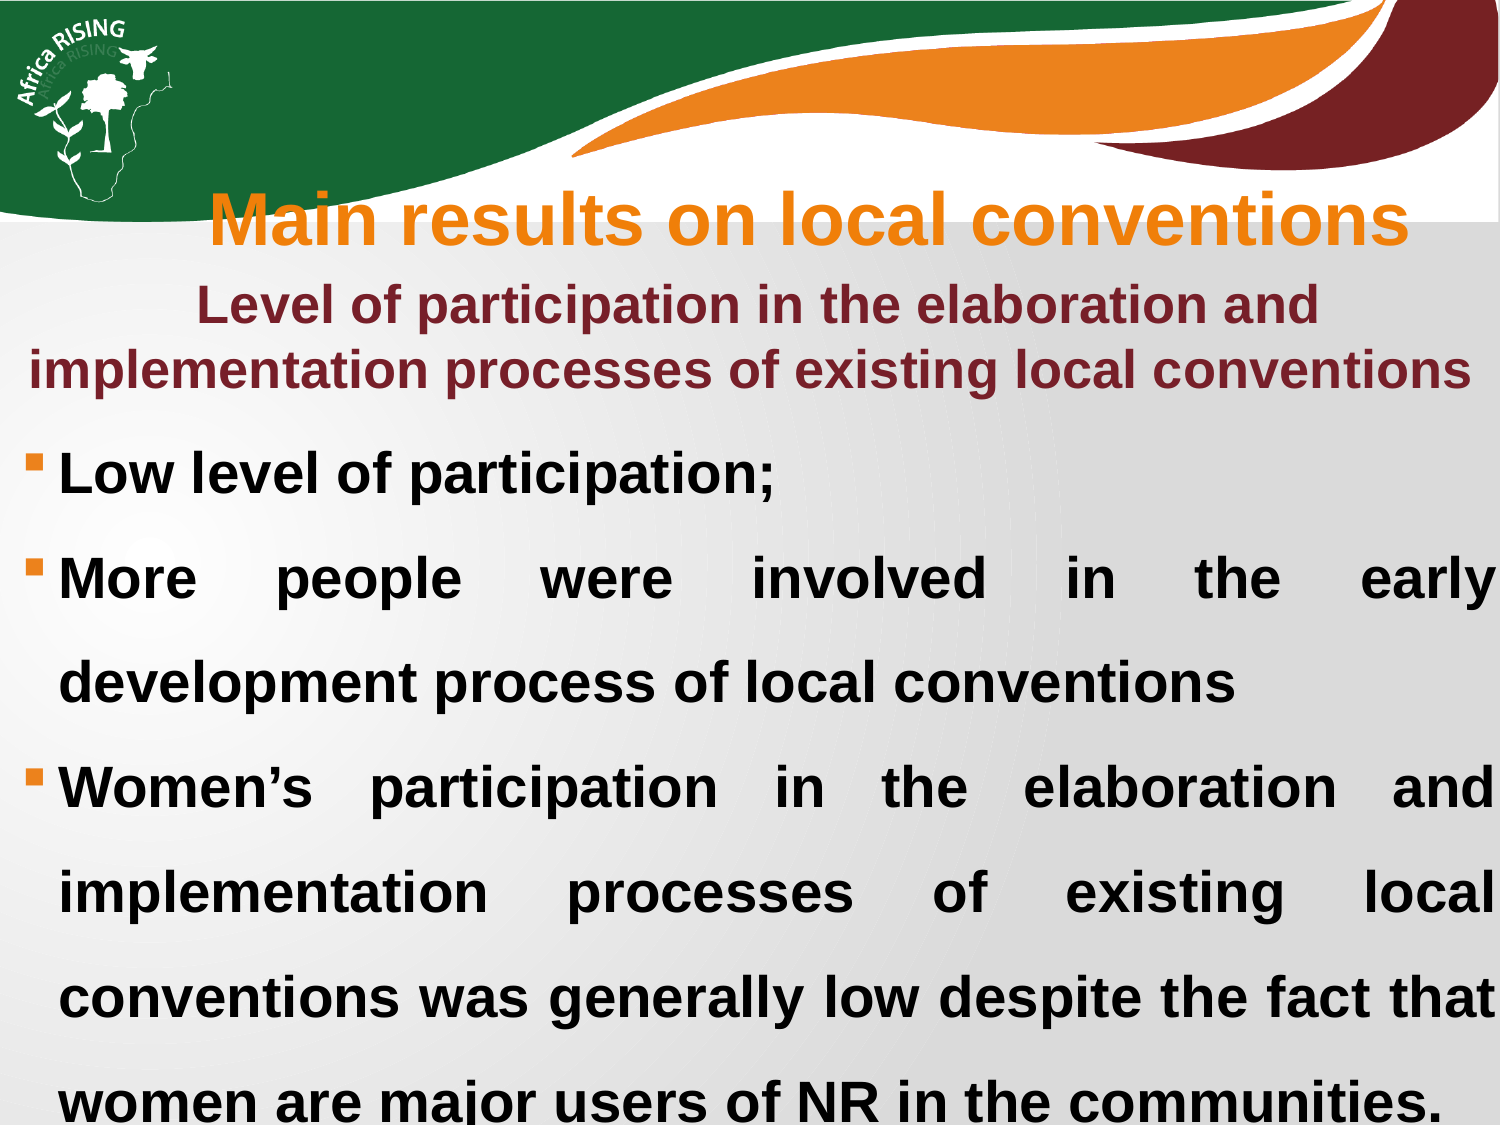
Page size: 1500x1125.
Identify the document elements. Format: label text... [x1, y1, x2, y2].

picture [0, 0, 1499, 222]
list Main results on local conventions [174, 162, 1463, 263]
list Level of participation in the elaboration and implementation processes of existing local conventions Low level of participation; More people were involved in the early development process of local conventions Women’s participation in the elaboration and implementation processes of existing local conventions was generally low despite the fact that women are major users of NR in the communities. [0, 262, 1500, 1125]
